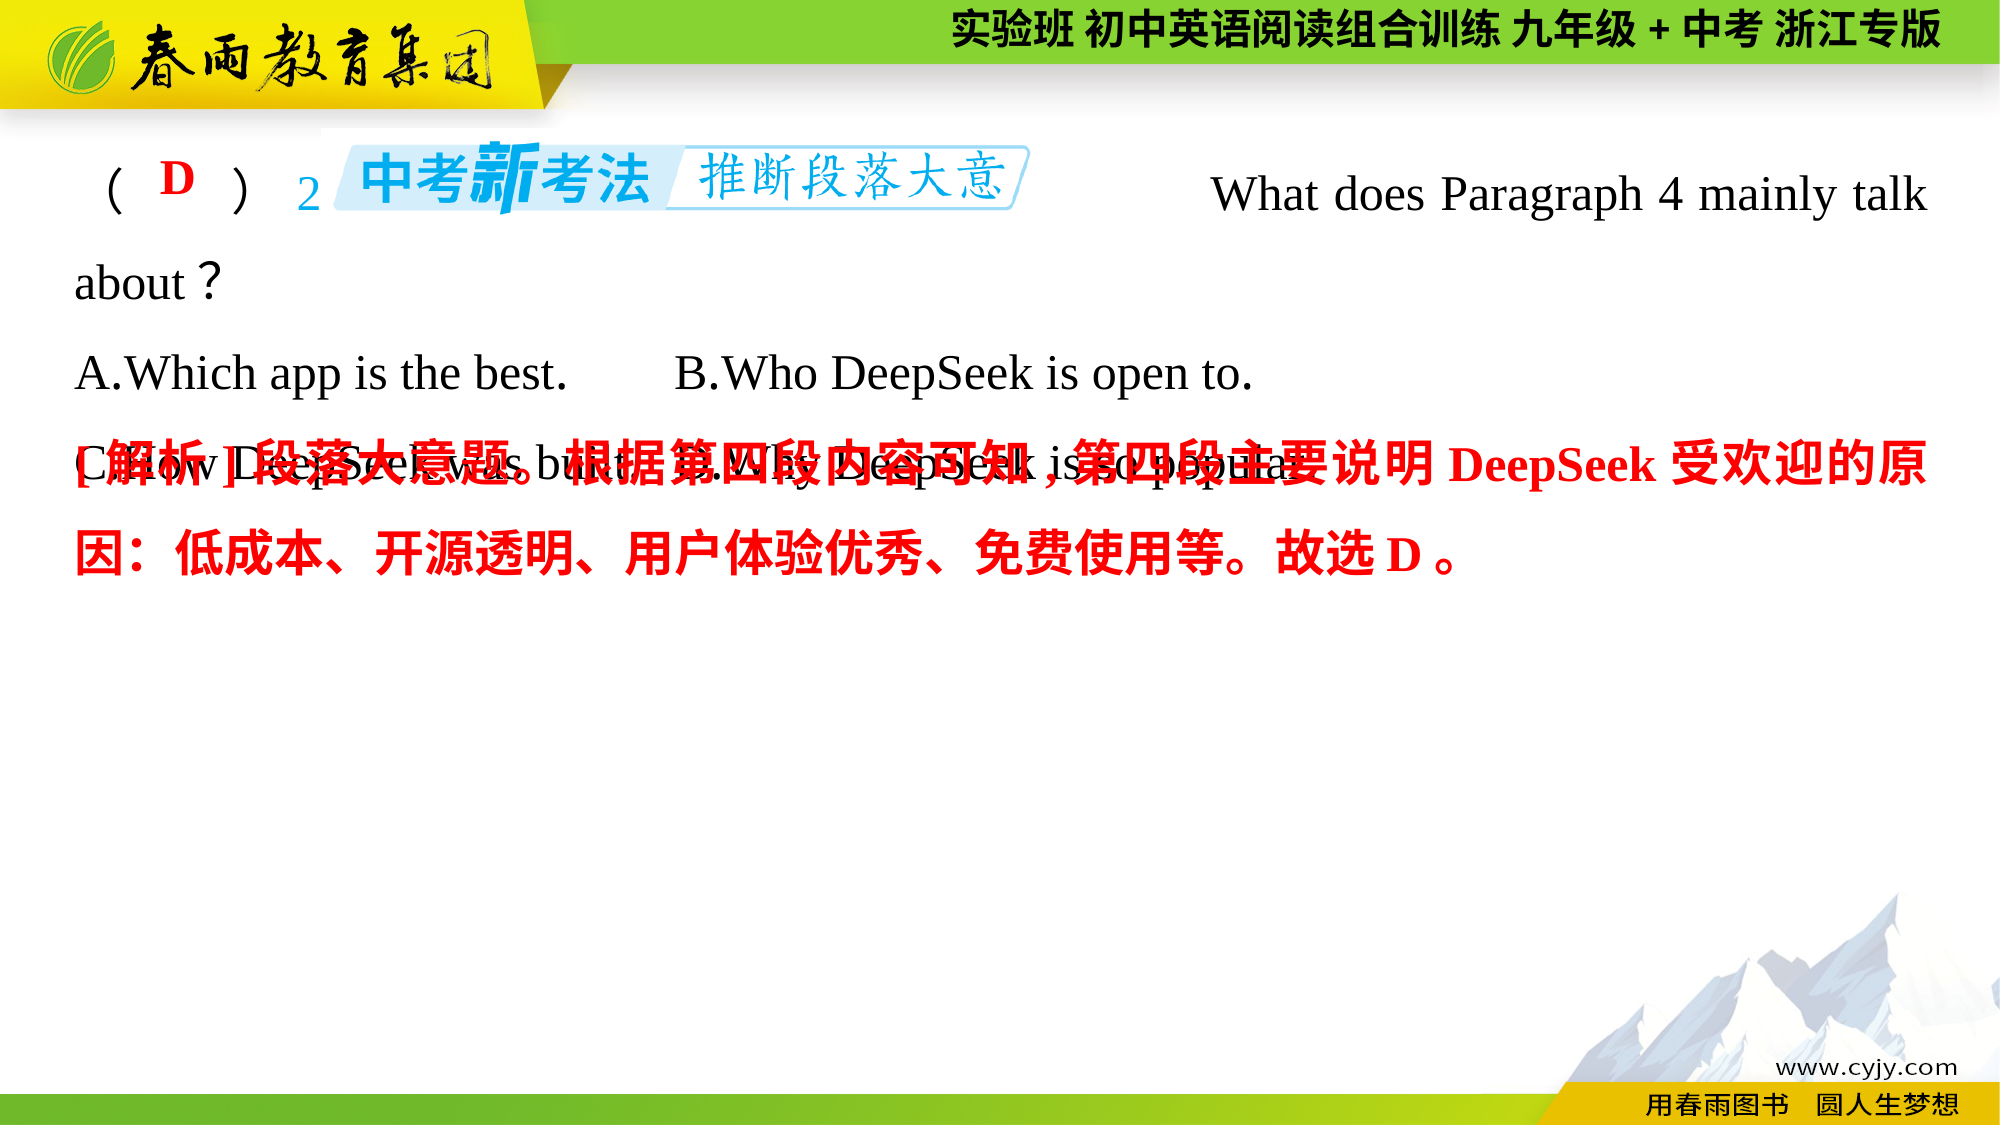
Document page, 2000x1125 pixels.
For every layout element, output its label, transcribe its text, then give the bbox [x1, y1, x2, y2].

picture [0, 0, 2000, 1125]
list （ ）2. What does Paragraph 4 mainly talk about？ A.Which app is the best. B.Who DeepSeek is open to. C.How DeepSeek was built. D.Why DeepSeek is so popular. [59, 122, 1944, 393]
text_box D [144, 137, 211, 212]
text_box [解析]段落大意题。根据第四段内容可知,第四段主要说明DeepSeek受欢迎的原因：低成本、开源透明、用户体验优秀、免费使用等。故选D。 [59, 393, 1944, 589]
